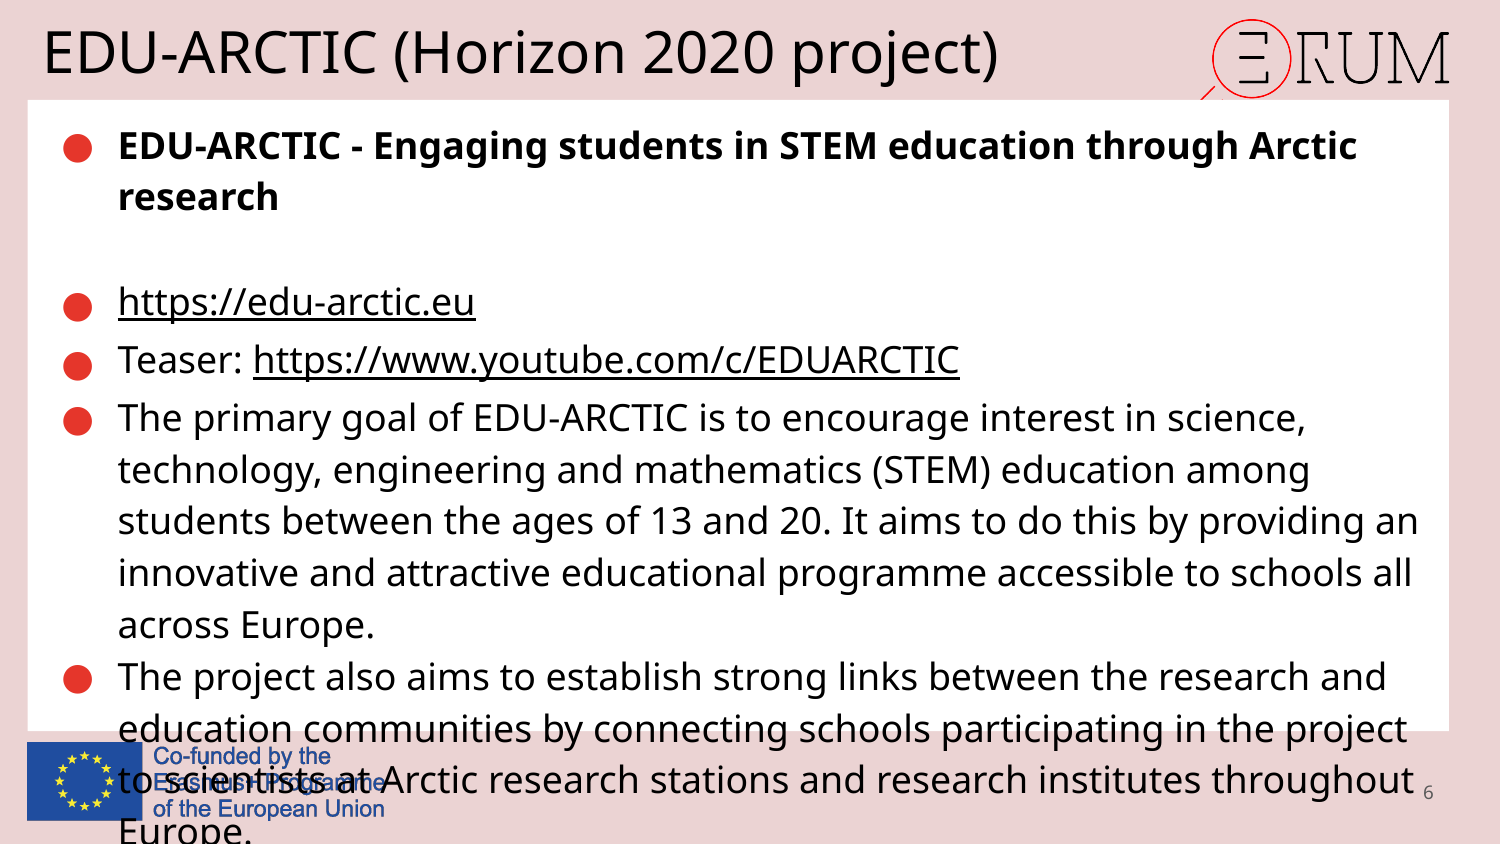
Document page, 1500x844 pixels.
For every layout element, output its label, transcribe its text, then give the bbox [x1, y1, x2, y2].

title EDU-ARCTIC (Horizon 2020 project) [27, 0, 1144, 94]
list EDU-ARCTIC - Engaging students in STEM education through Arctic research https://edu-arctic.eu Teaser: https://www.youtube.com/c/EDUARCTIC The primary goal of EDU-ARCTIC is to encourage interest in science, technology, engineering and mathematics (STEM) education among students between the ages of 13 and 20. It aims to do this by providing an innovative and attractive educational programme accessible to schools all across Europe. The project also aims to establish strong links between the research and education communities by connecting schools participating in the project to scientists at Arctic research stations and research institutes throughout Europe. [27, 99, 1449, 732]
slide_number 6 [1358, 761, 1449, 826]
picture [27, 742, 385, 821]
picture [1136, 0, 1500, 137]
